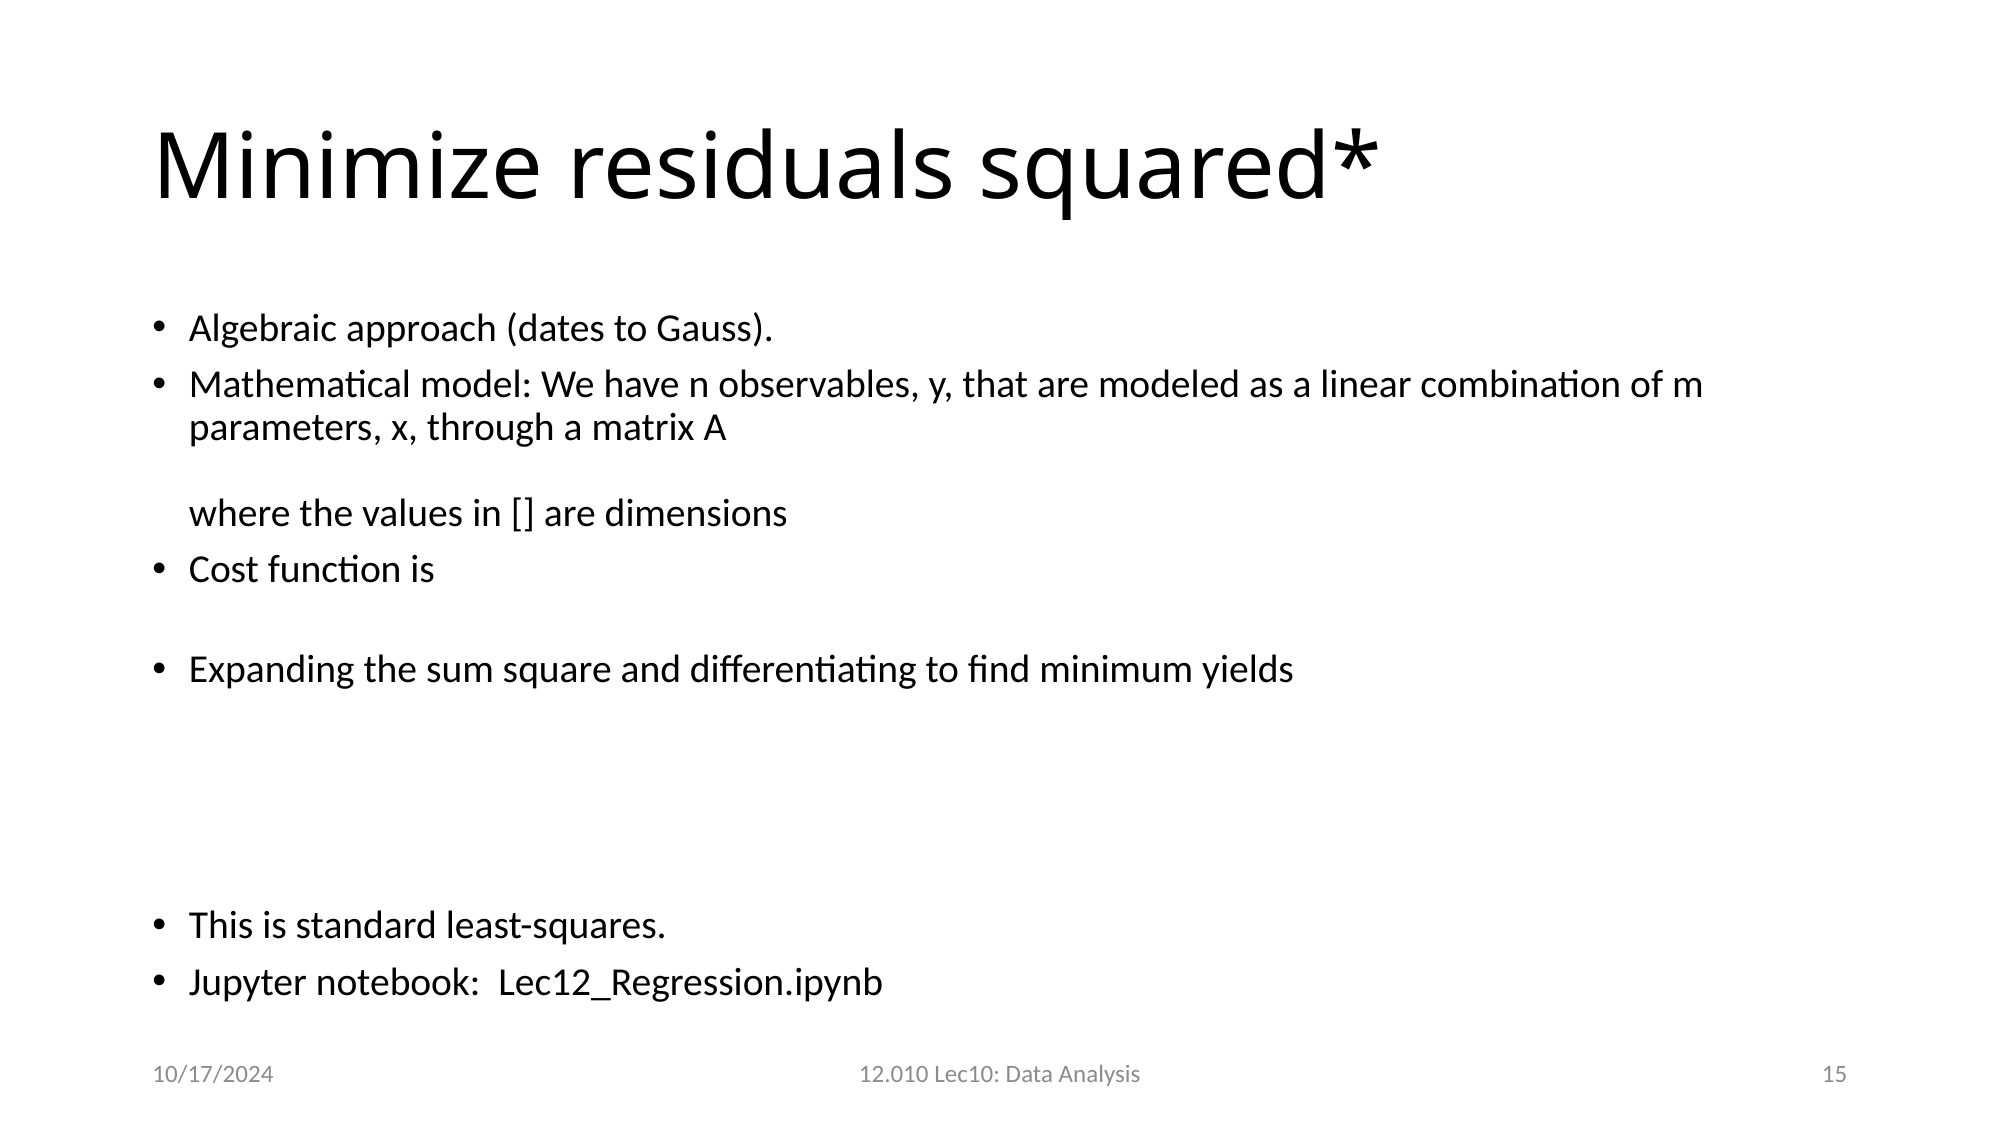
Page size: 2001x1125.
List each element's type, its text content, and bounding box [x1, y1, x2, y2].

slide_number 15 [1412, 1042, 1863, 1103]
footer 12.010 Lec10: Data Analysis [662, 1042, 1338, 1103]
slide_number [137, 1042, 588, 1103]
title Minimize residuals squared* [137, 59, 1863, 278]
